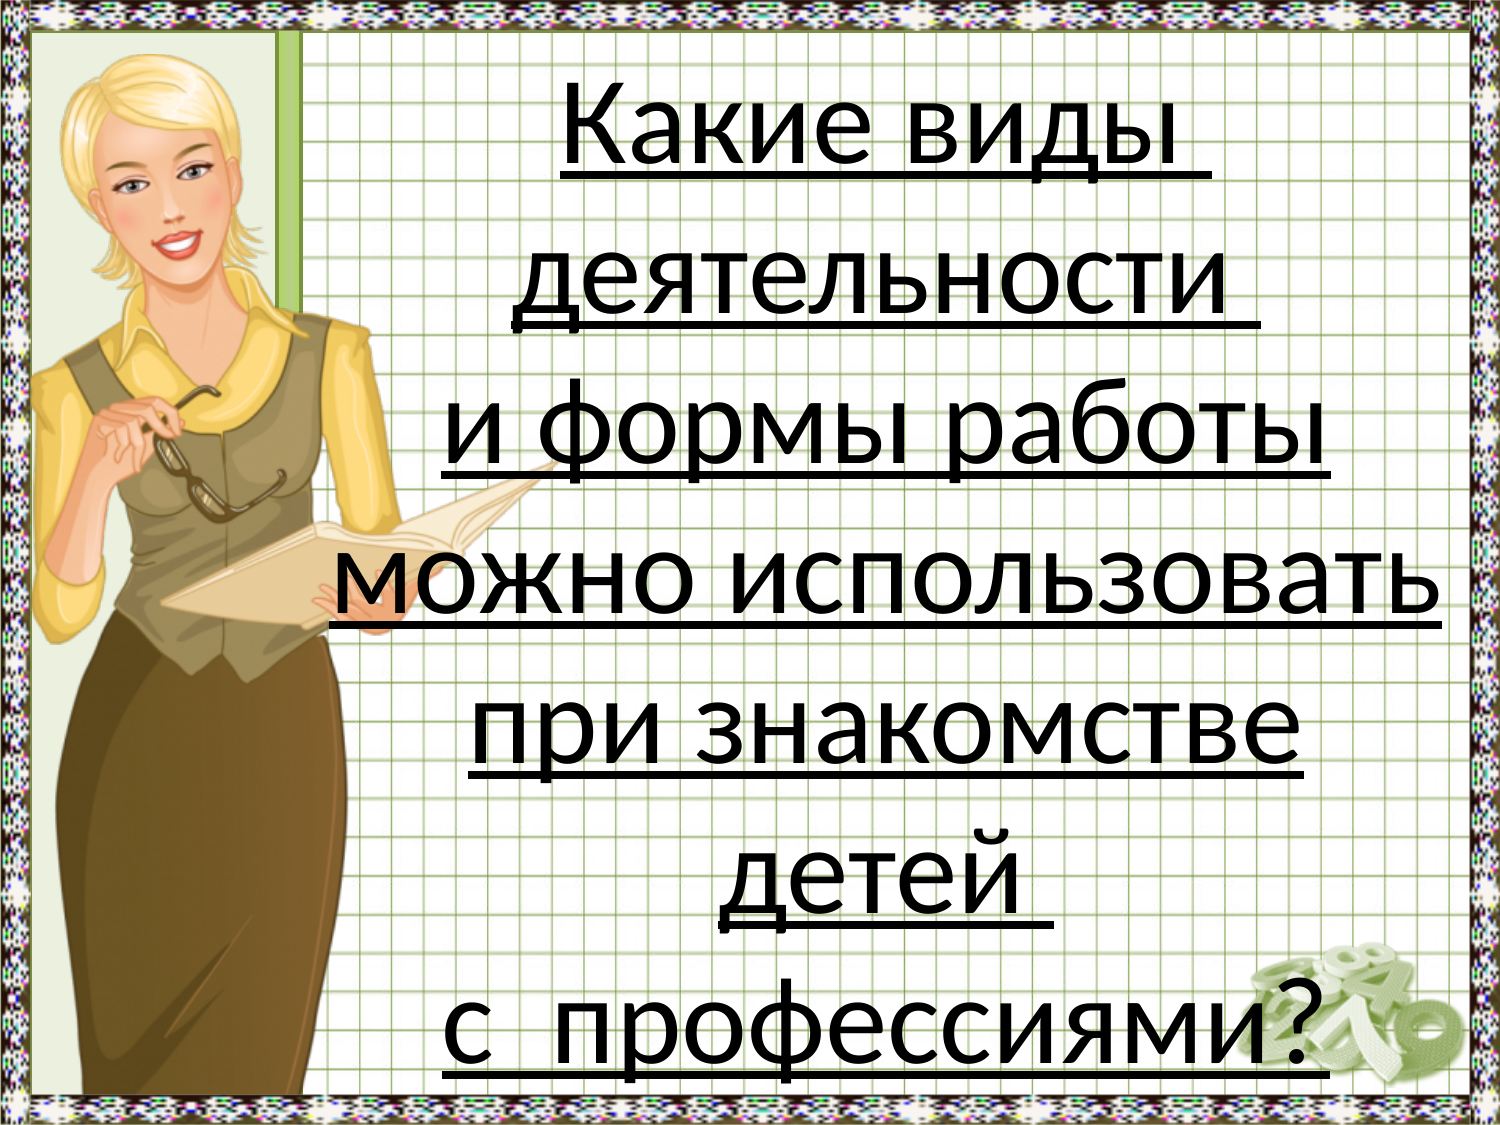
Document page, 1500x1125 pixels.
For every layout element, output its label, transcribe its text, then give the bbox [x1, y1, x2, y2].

picture [0, 0, 1500, 1125]
title Какие виды деятельности и формы работы можно использовать при знакомстве детей с профессиями? [301, 42, 1469, 1090]
